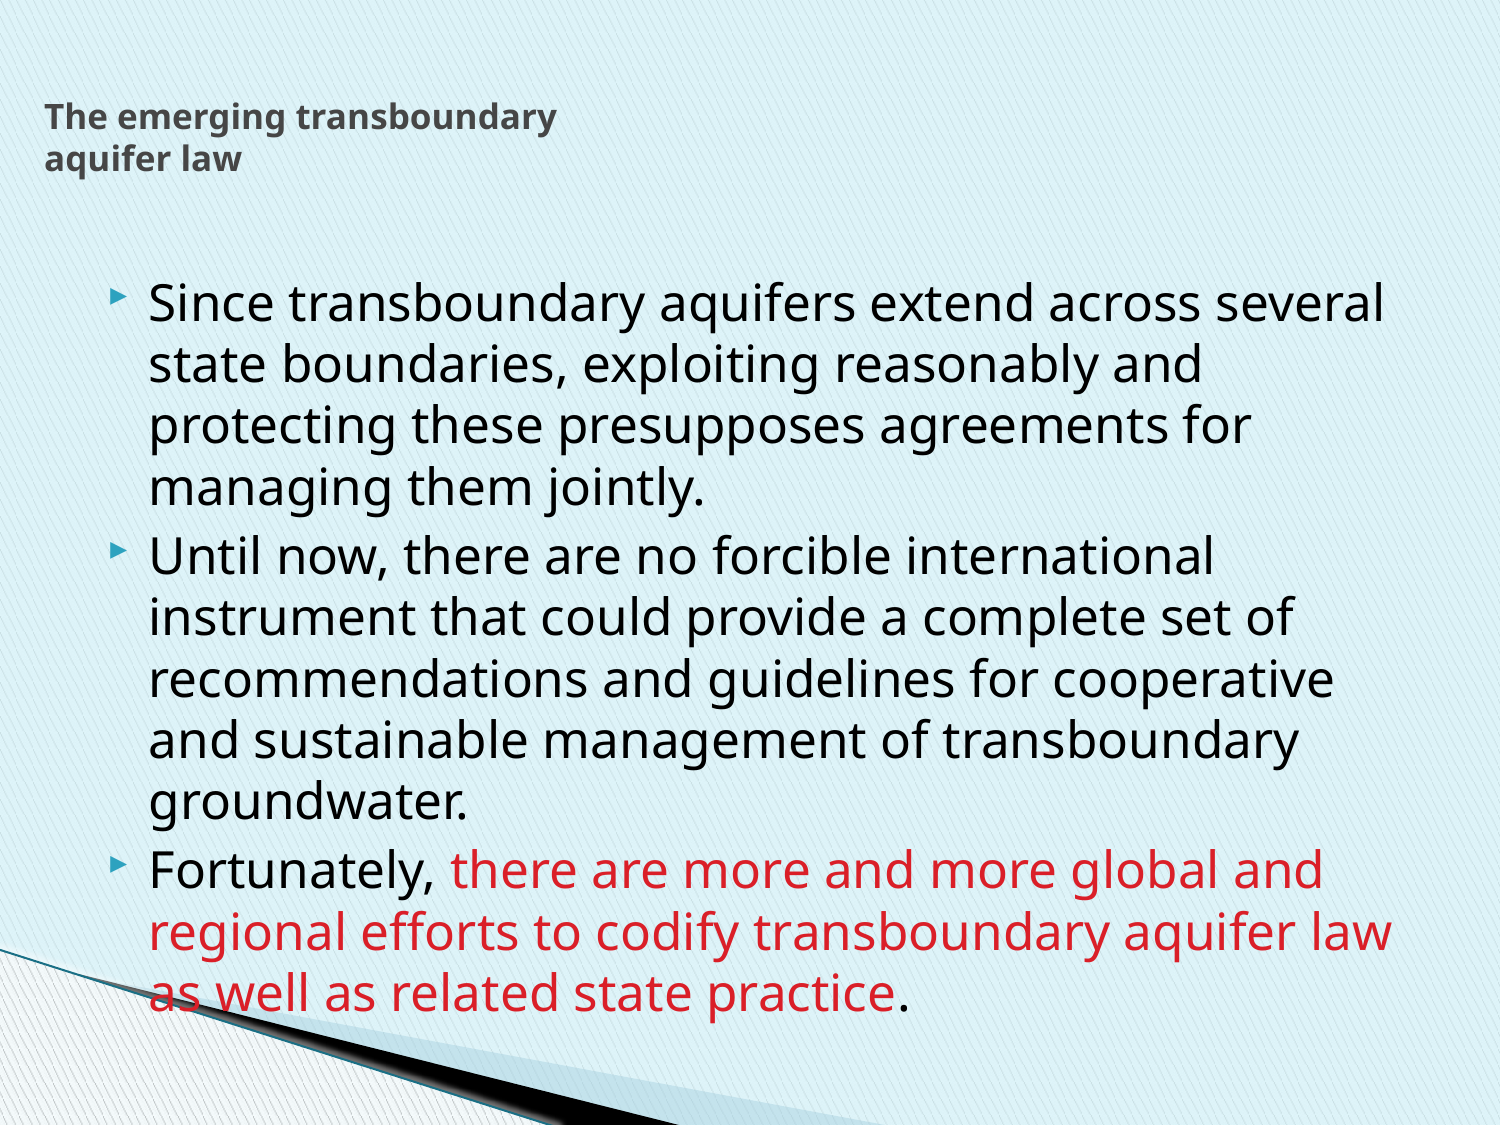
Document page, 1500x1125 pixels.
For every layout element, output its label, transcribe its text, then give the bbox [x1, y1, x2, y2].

title The emerging transboundary aquifer law [29, 42, 1500, 231]
list Since transboundary aquifers extend across several state boundaries, exploiting reasonably and protecting these presupposes agreements for managing them jointly. Until now, there are no forcible international instrument that could provide a complete set of recommendations and guidelines for cooperative and sustainable management of transboundary groundwater. Fortunately, there are more and more global and regional efforts to codify transboundary aquifer law as well as related state practice. [75, 262, 1425, 1035]
